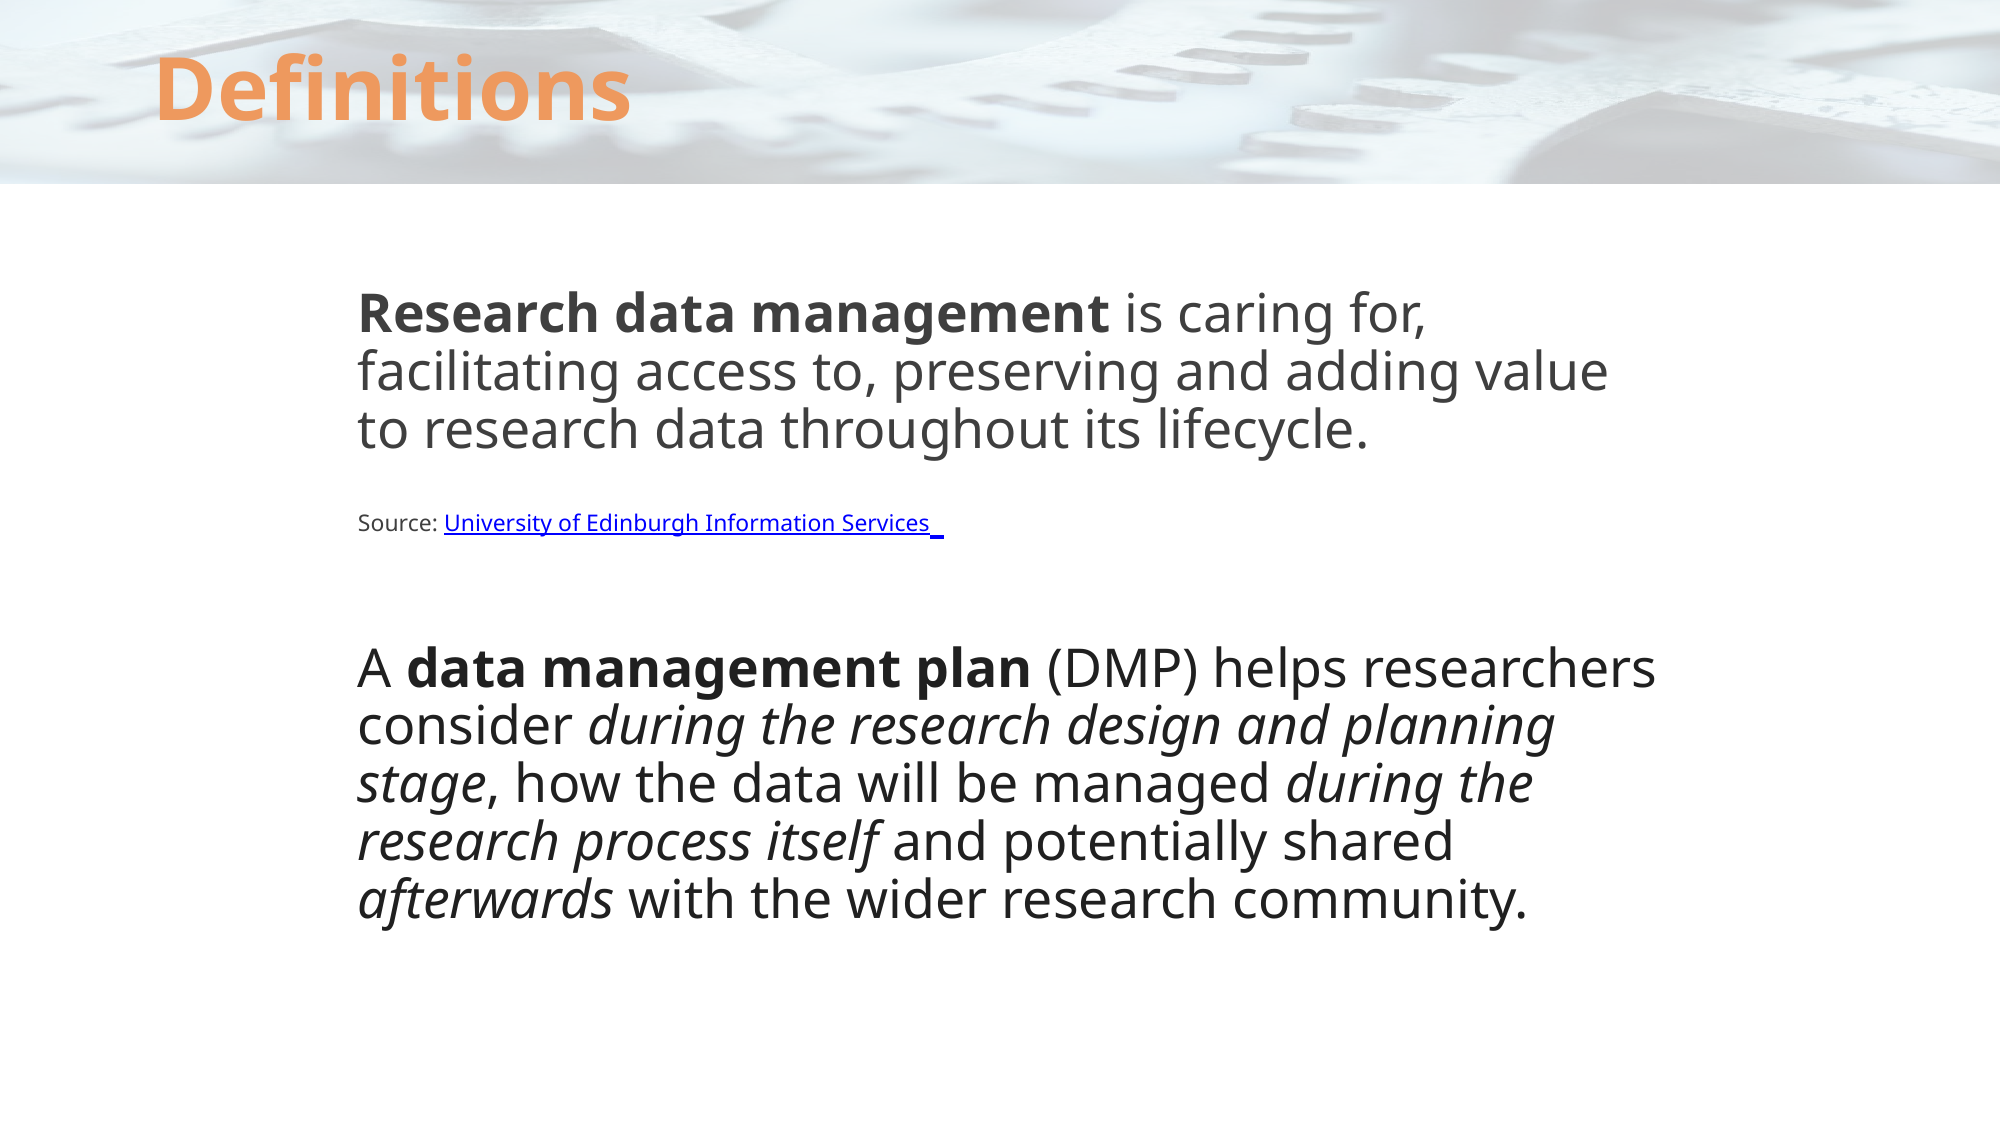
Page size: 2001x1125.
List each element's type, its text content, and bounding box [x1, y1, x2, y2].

title Definitions [137, 29, 1863, 155]
list Research data management is caring for, facilitating access to, preserving and adding value to research data throughout its lifecycle. Source: University of Edinburgh Information Services A data management plan (DMP) helps researchers consider during the research design and planning stage, how the data will be managed during the research process itself and potentially shared afterwards with the wider research community. [324, 278, 1675, 962]
